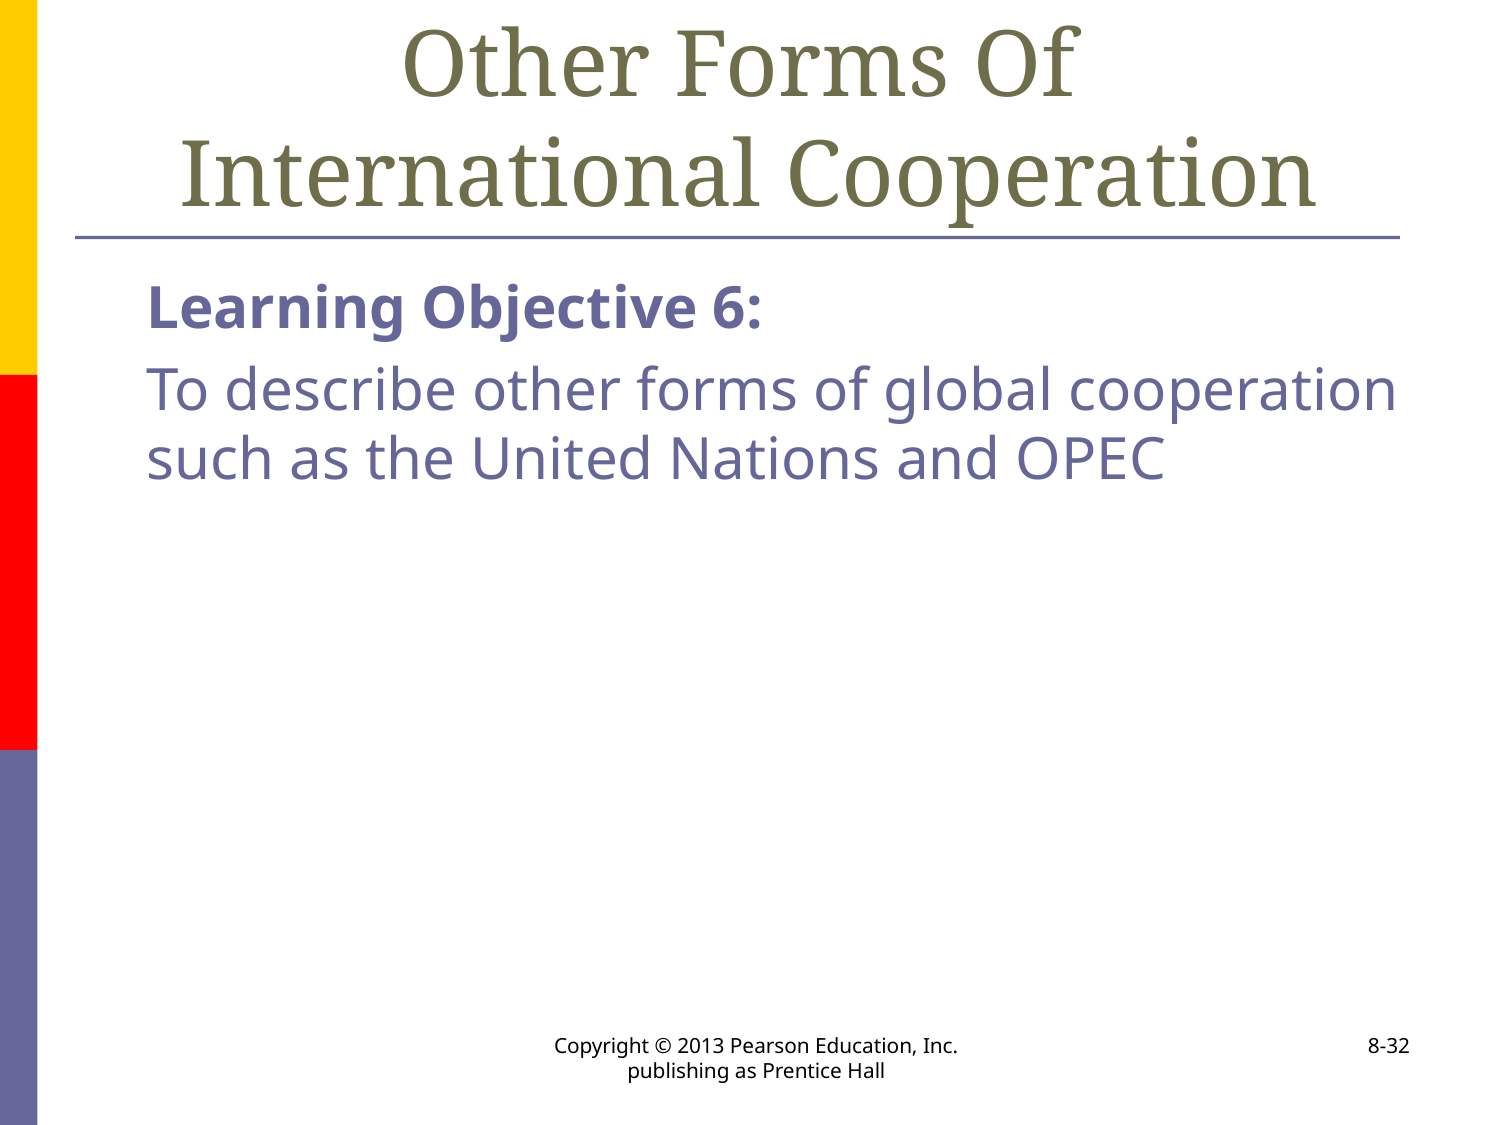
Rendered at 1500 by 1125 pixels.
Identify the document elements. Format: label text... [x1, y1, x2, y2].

title Other Forms Of International Cooperation [75, 45, 1425, 233]
list Learning Objective 6: To describe other forms of global cooperation such as the United Nations and OPEC [75, 262, 1425, 1006]
slide_number 8-32 [1074, 1025, 1425, 1100]
footer Copyright © 2013 Pearson Education, Inc. publishing as Prentice Hall [500, 1025, 1013, 1100]
